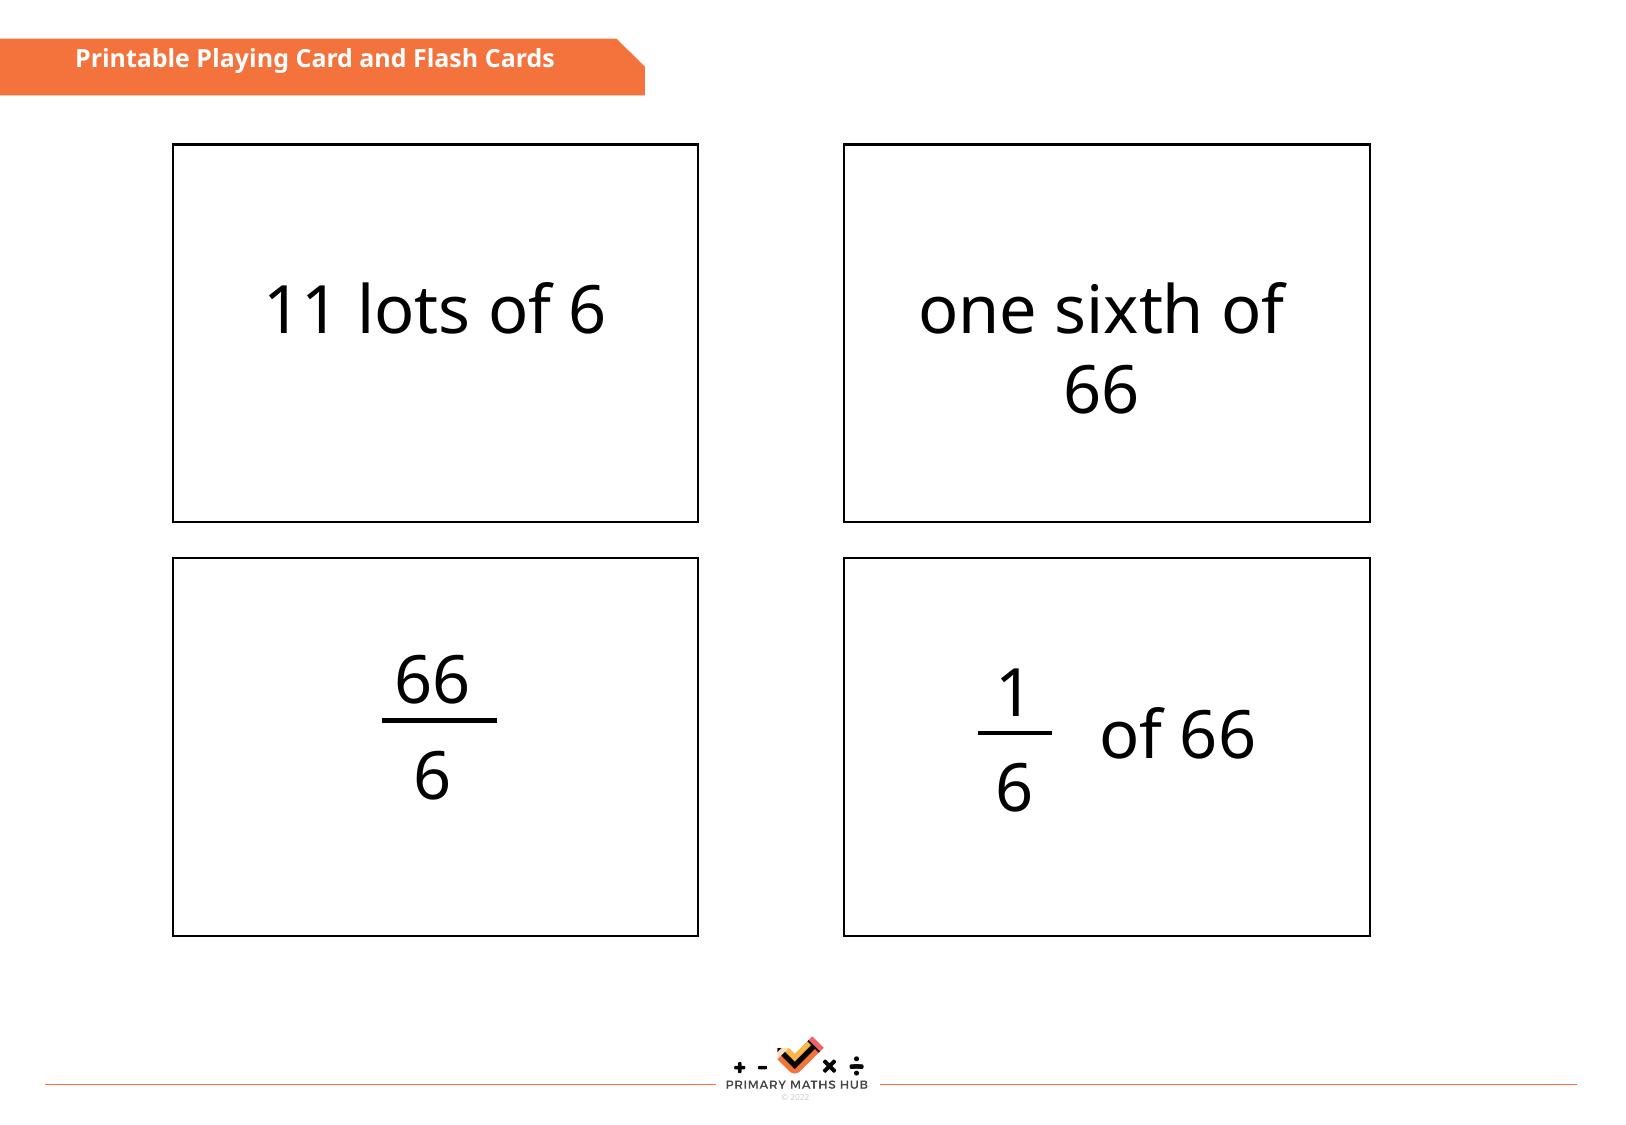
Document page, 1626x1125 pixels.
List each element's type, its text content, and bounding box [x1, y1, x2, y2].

table_cell 6 [368, 720, 497, 815]
text_box 11 lots of 6 [172, 259, 699, 355]
table_header 66 [368, 625, 497, 720]
picture [722, 1034, 872, 1094]
text_box [172, 557, 699, 937]
table_cell 6 [978, 735, 1052, 828]
text_box one sixth of 66 [879, 259, 1324, 435]
text_box [172, 355, 699, 523]
text_box Printable Playing Card and Flash Cards [0, 37, 646, 97]
text_box [843, 557, 1371, 937]
text_box [843, 143, 1371, 523]
text_box [172, 143, 699, 259]
text_box © 2022 [720, 1084, 870, 1110]
table_header 1 [978, 638, 1052, 731]
text_box of 66 [1058, 684, 1298, 780]
